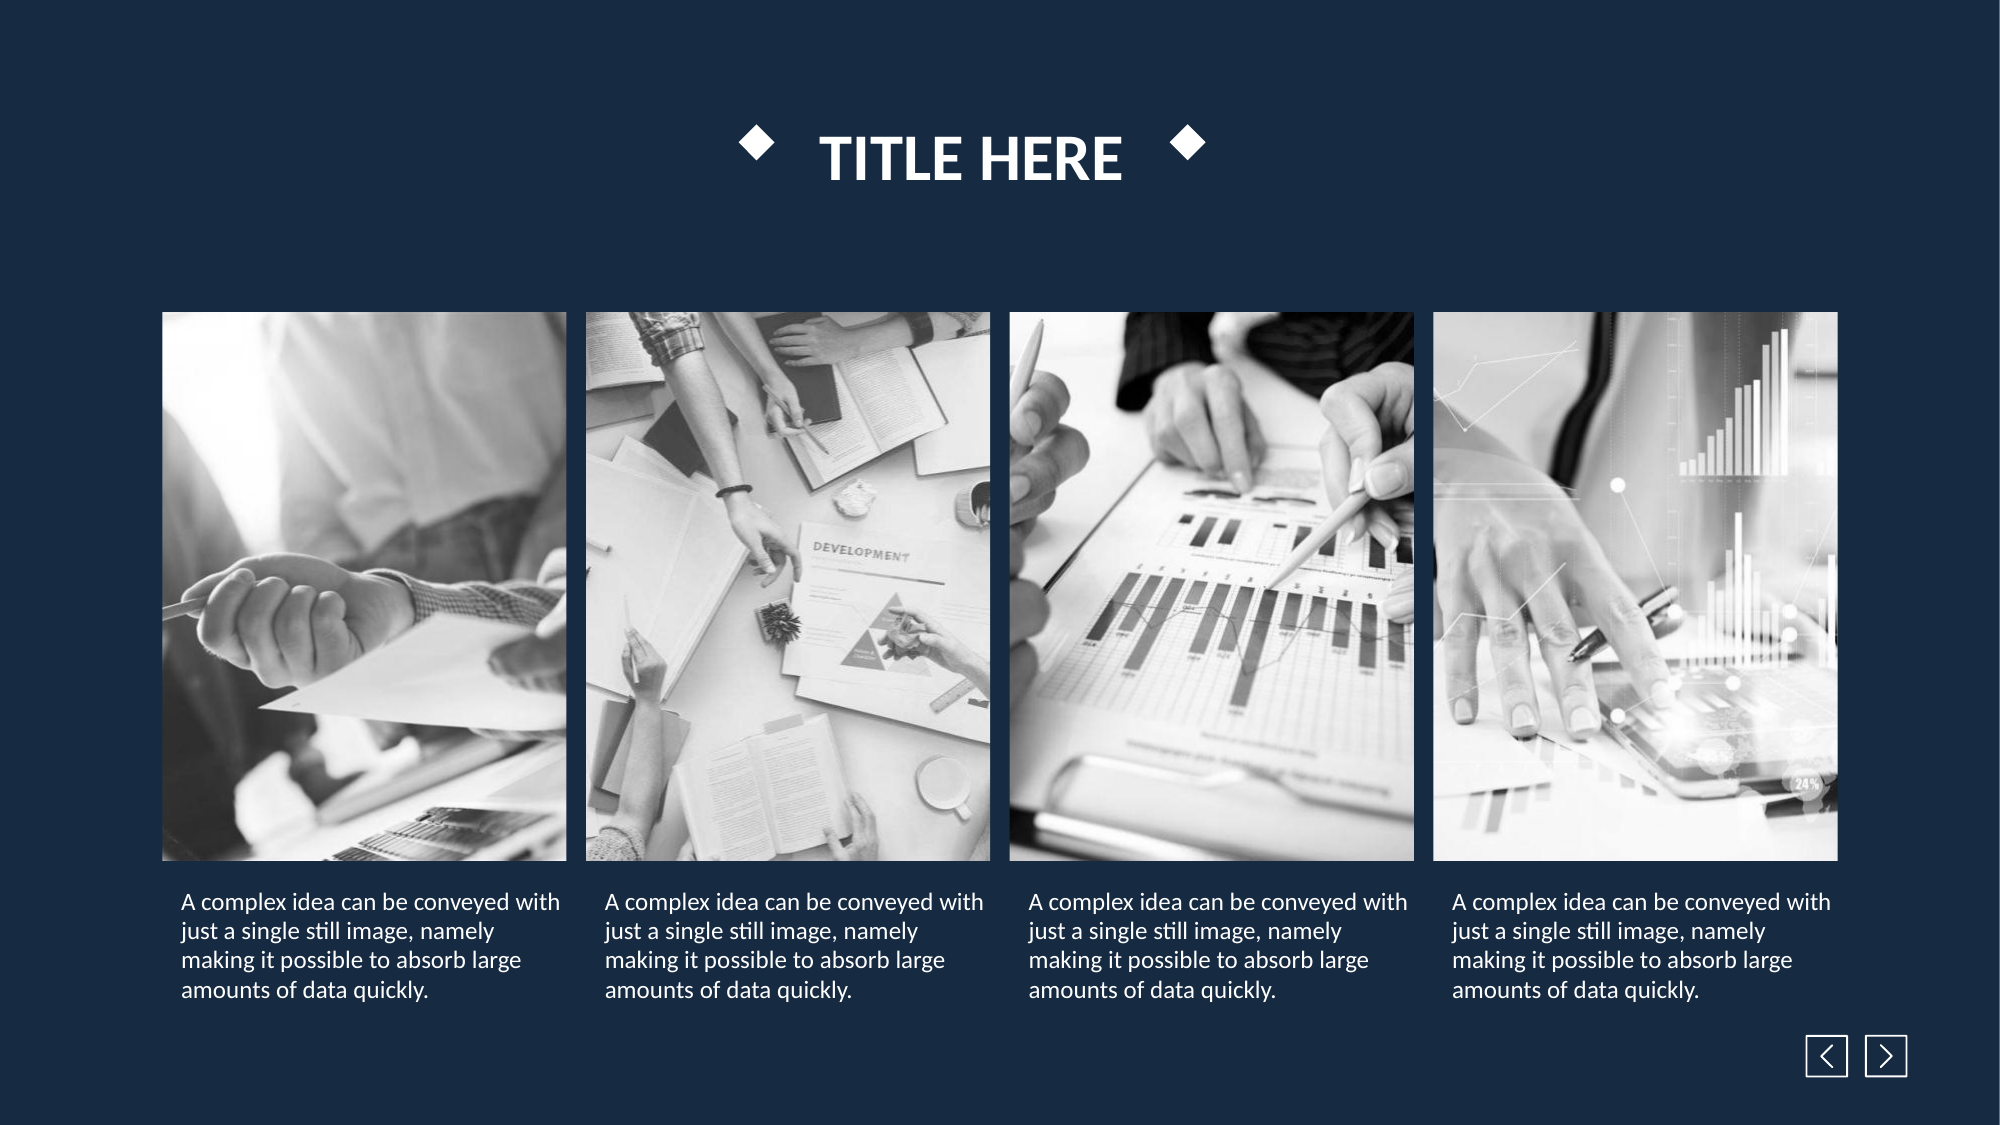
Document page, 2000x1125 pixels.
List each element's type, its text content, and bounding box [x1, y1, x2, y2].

picture [1009, 312, 1415, 861]
picture [585, 312, 991, 861]
text_box A complex idea can be conveyed with just a single still image, namely making it possible to absorb large amounts of data quickly. [604, 886, 986, 1004]
text_box A complex idea can be conveyed with just a single still image, namely making it possible to absorb large amounts of data quickly. [181, 886, 563, 1004]
text_box A complex idea can be conveyed with just a single still image, namely making it possible to absorb large amounts of data quickly. [1028, 886, 1410, 1004]
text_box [738, 90, 1206, 203]
text_box A complex idea can be conveyed with just a single still image, namely making it possible to absorb large amounts of data quickly. [1452, 886, 1834, 1004]
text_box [1805, 1034, 1908, 1078]
picture [162, 312, 567, 861]
picture [1433, 312, 1838, 861]
